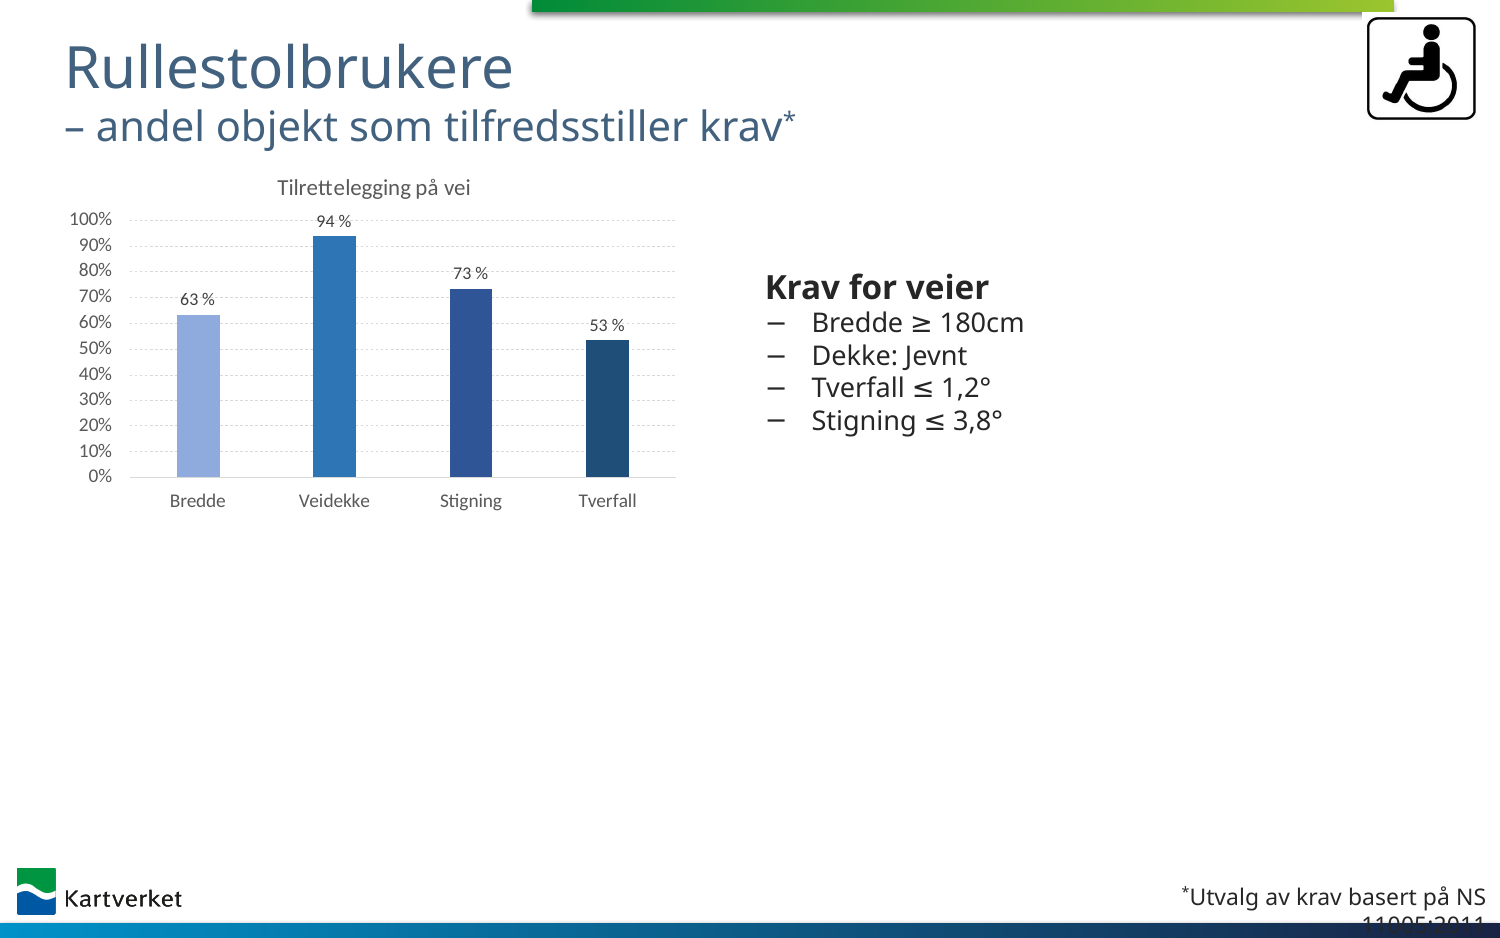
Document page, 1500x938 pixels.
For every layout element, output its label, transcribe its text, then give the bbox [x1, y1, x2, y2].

text_box Krav for veier Bredde ≥ 180cm Dekke: Jevnt Tverfall ≤ 1,2° Stigning ≤ 3,8° [750, 258, 1234, 444]
text_box Rullestolbrukere – andel objekt som tilfredsstiller krav* [49, 25, 1431, 158]
picture [1362, 12, 1481, 126]
text_box *Utvalg av krav basert på NS 11005:2011 [1068, 873, 1500, 938]
picture [62, 166, 687, 519]
